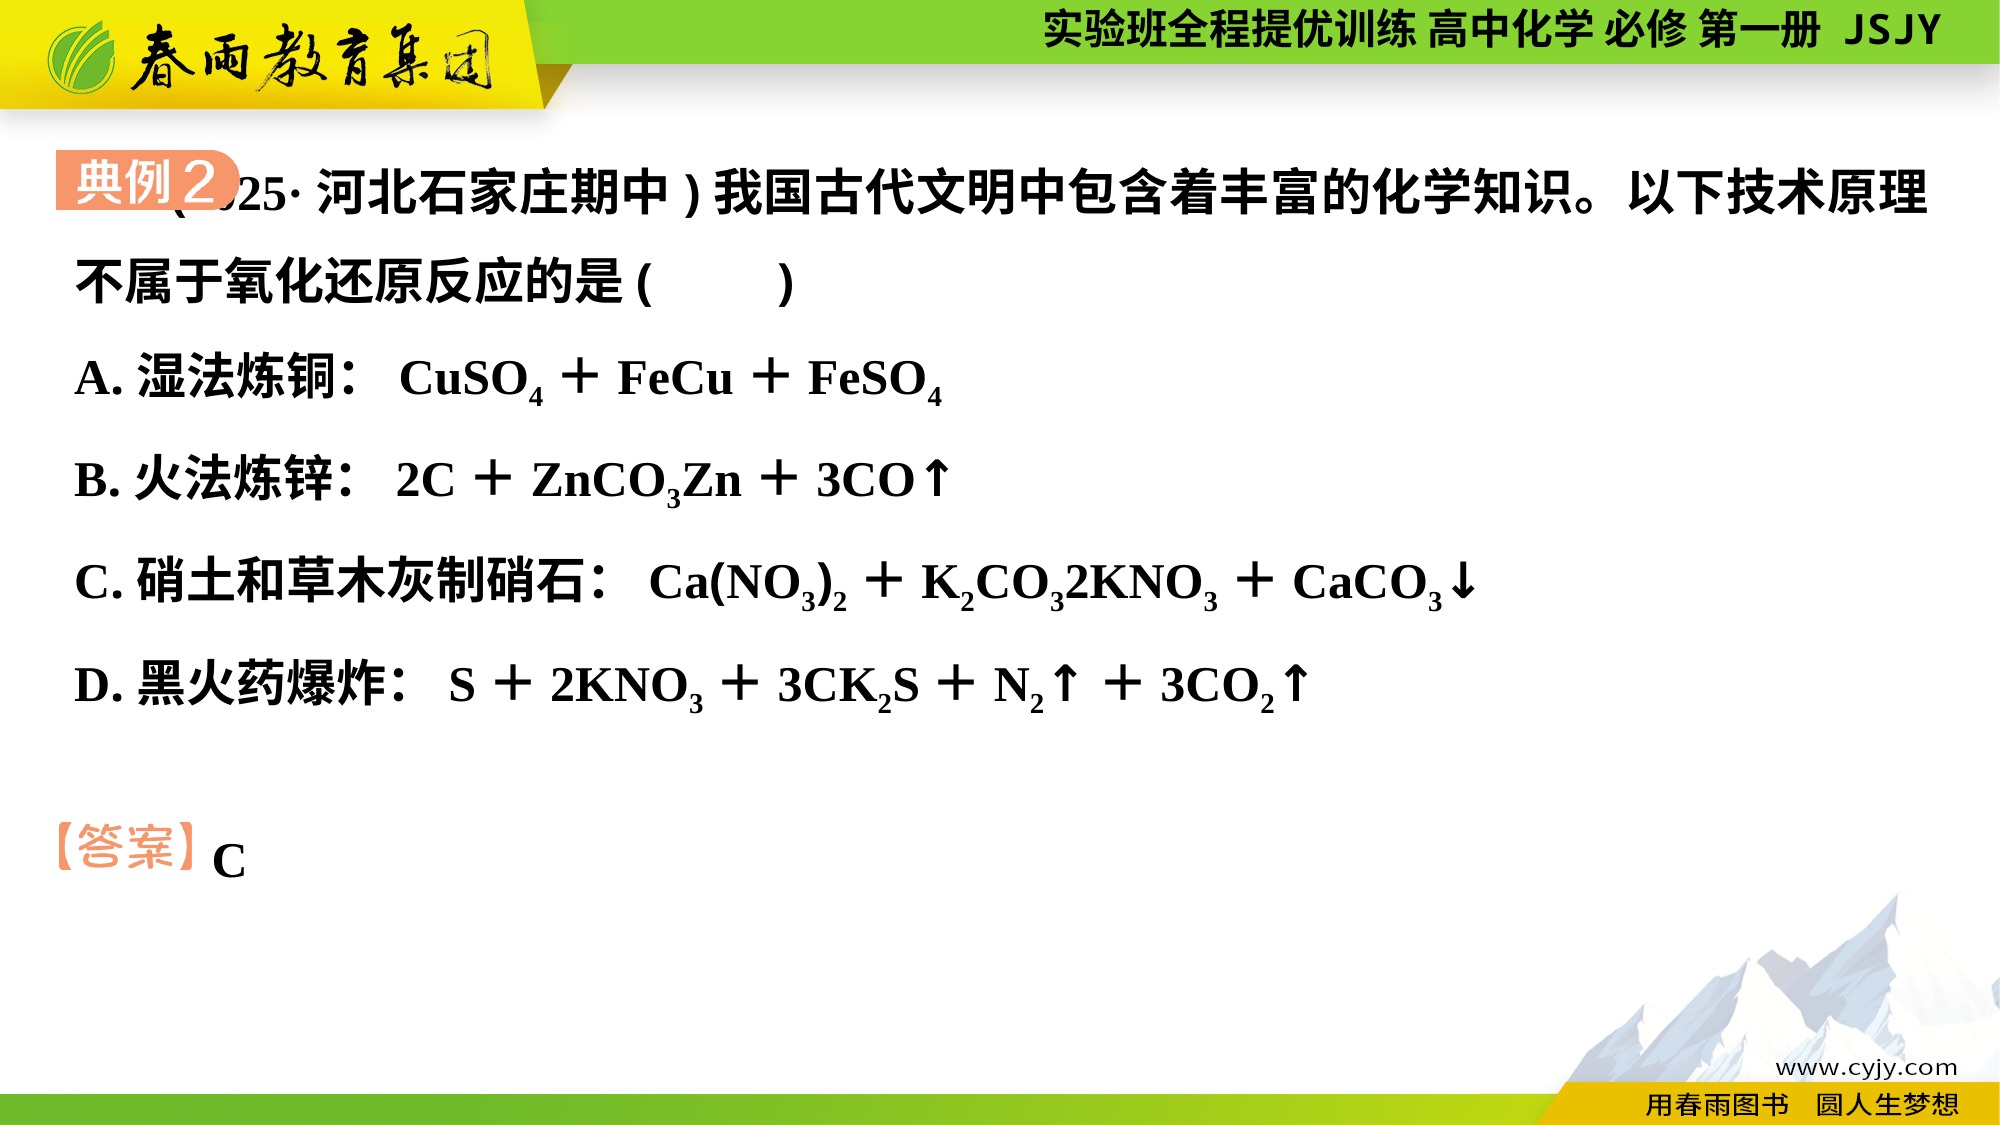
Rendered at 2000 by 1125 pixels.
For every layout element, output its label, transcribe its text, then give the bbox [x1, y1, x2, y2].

picture [0, 0, 2000, 1125]
text_box C [59, 789, 1944, 895]
